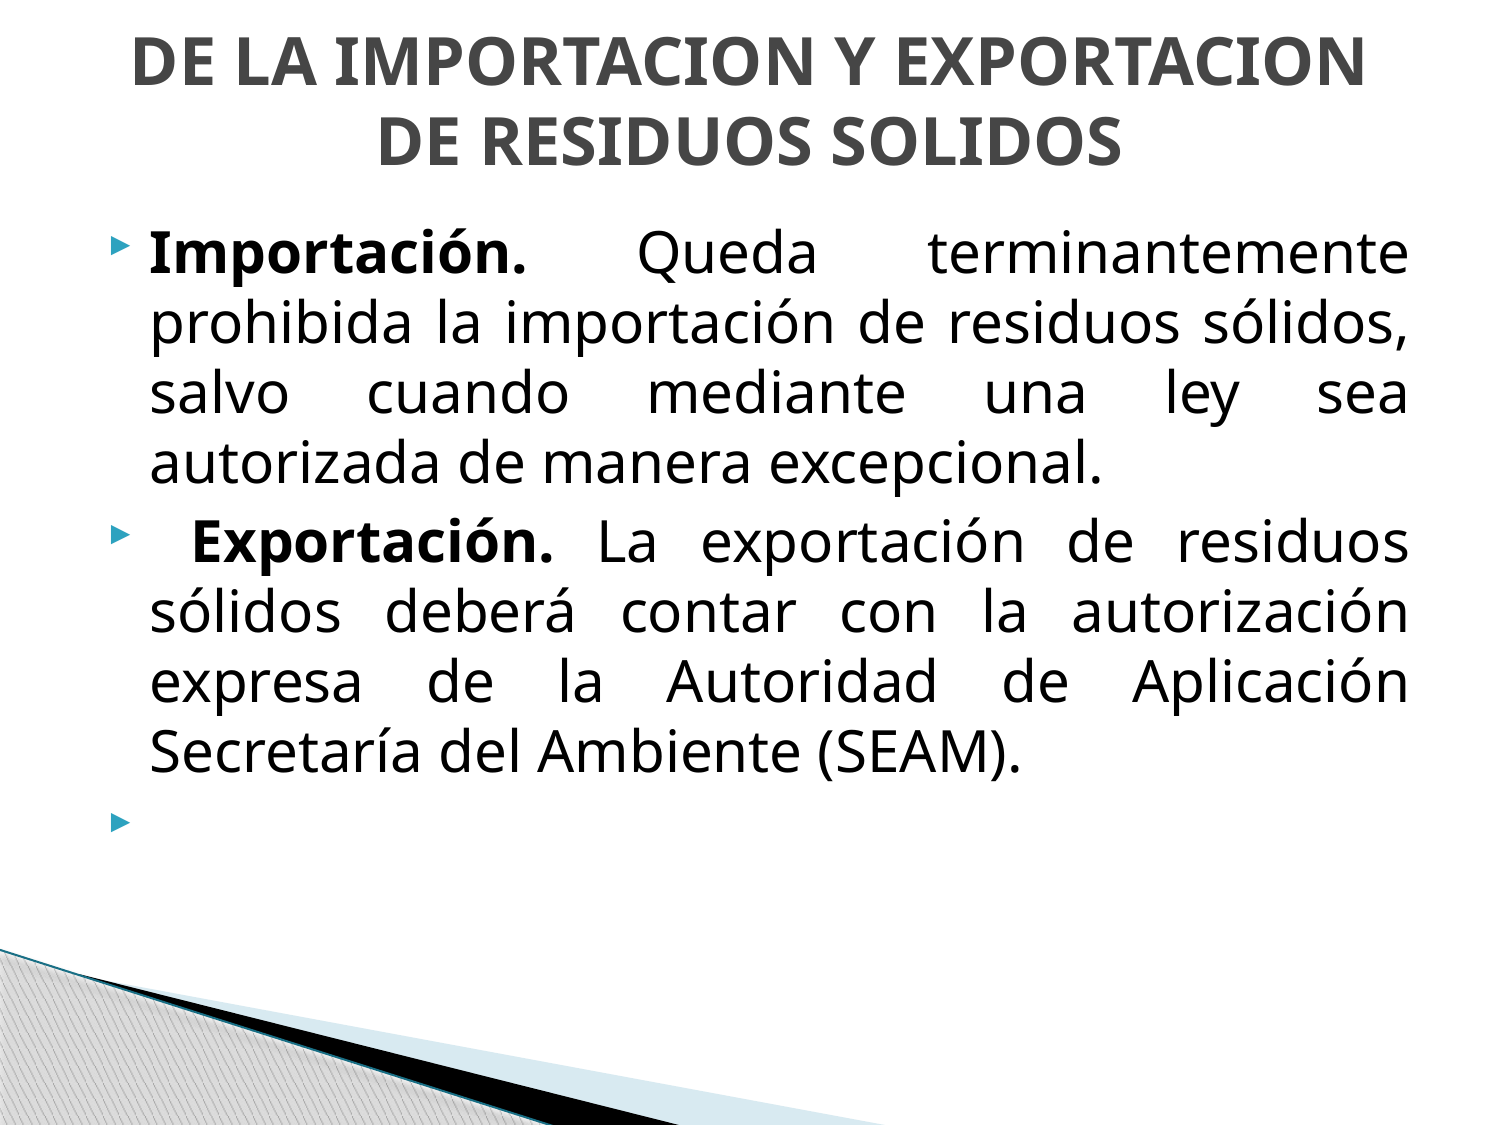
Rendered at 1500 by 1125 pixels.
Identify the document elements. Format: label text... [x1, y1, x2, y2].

list Importación. Queda terminantemente prohibida la importación de residuos sólidos, salvo cuando mediante una ley sea autorizada de manera excepcional. Exportación. La exportación de residuos sólidos deberá contar con la autorización expresa de la Autoridad de Aplicación Secretaría del Ambiente (SEAM). [75, 233, 1425, 951]
title DE LA IMPORTACION Y EXPORTACION DE RESIDUOS SOLIDOS [75, 45, 1425, 233]
